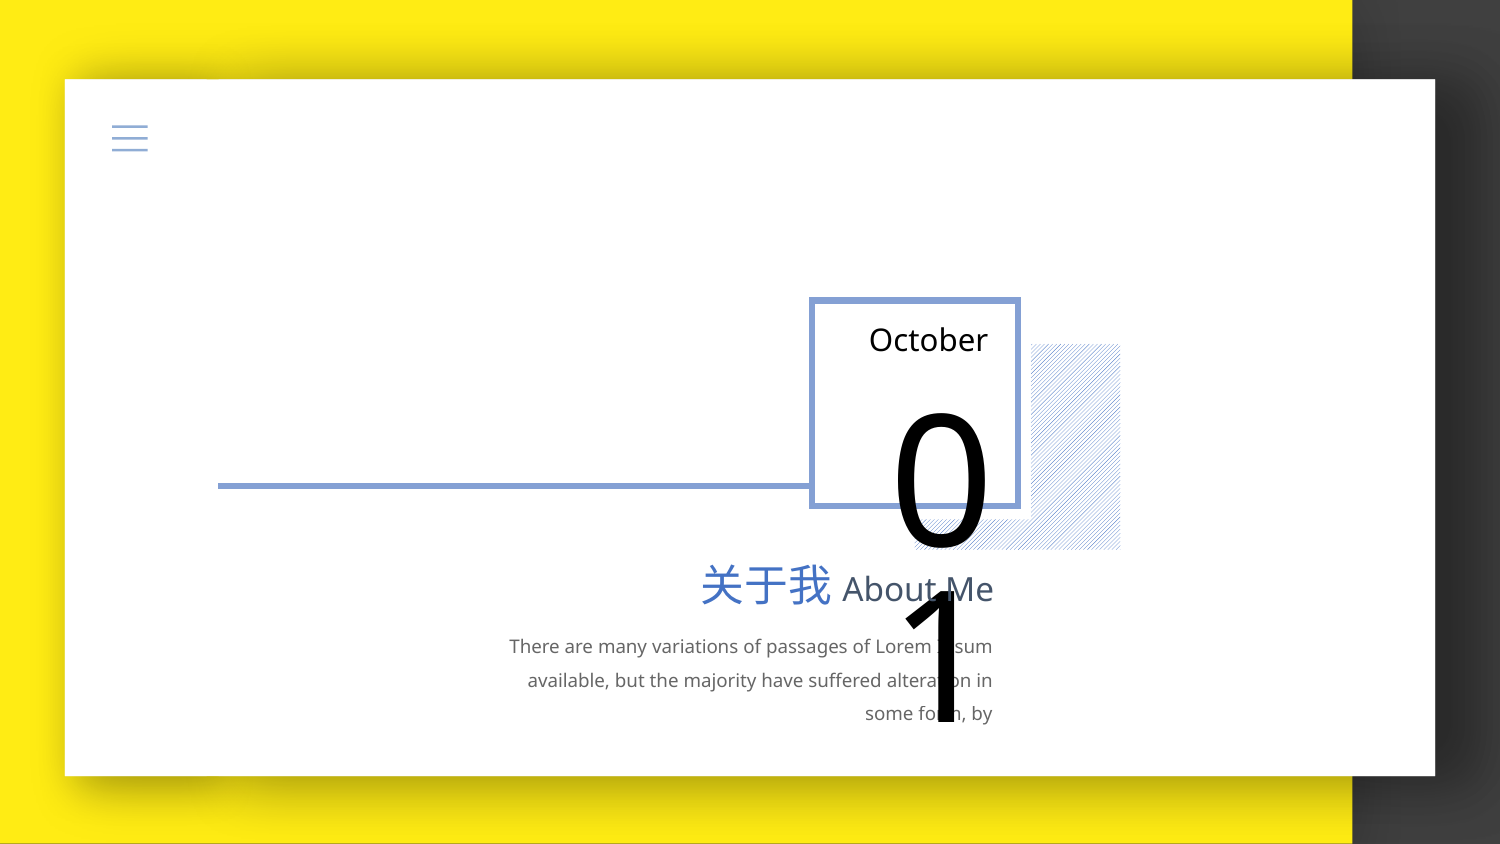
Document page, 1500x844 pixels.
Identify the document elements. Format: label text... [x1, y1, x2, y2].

text_box [811, 300, 1019, 507]
text_box There are many variations of passages of Lorem Ipsum available, but the majority have suffered alteration in some form, by [493, 623, 1004, 725]
text_box [1010, 343, 1121, 551]
text_box [1010, 313, 1032, 520]
text_box [64, 78, 1436, 777]
text_box 01 [793, 398, 1010, 556]
text_box October [799, 320, 1004, 355]
text_box 关于我About Me [176, 556, 1010, 617]
